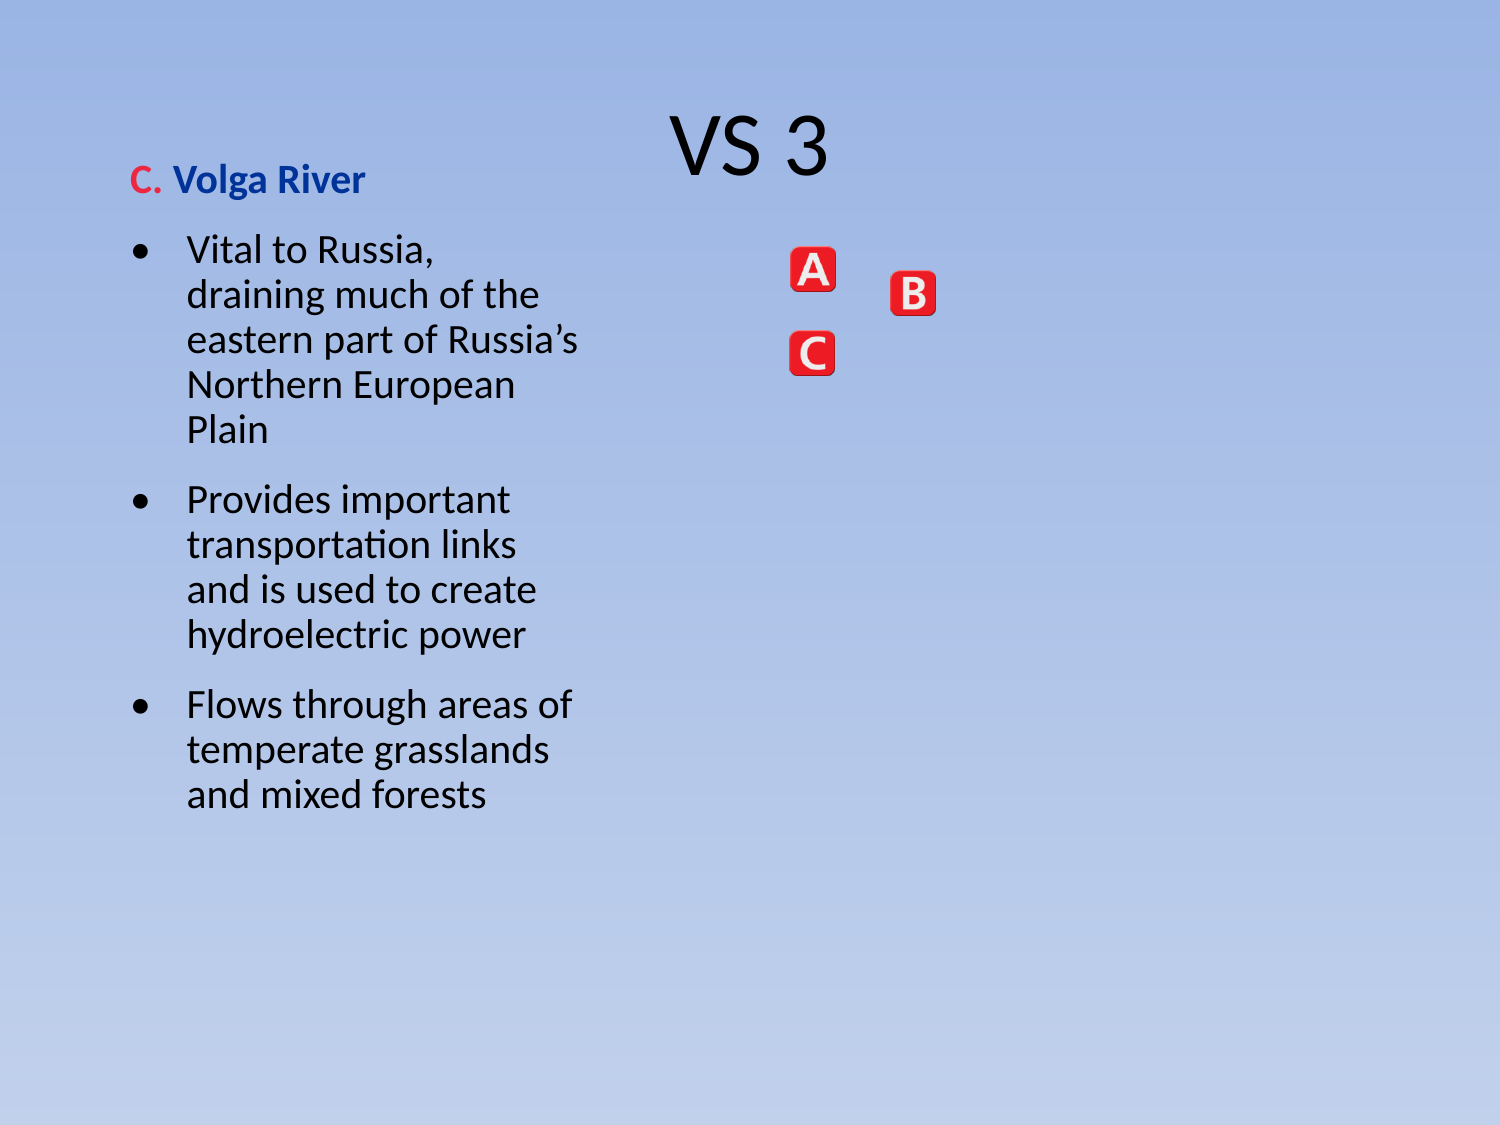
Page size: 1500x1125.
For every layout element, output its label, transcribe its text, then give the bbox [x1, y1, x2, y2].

picture [890, 270, 936, 316]
picture [788, 330, 835, 377]
text_box C. Volga River • Vital to Russia, draining much of the eastern part of Russia’s Northern European Plain • Provides important transportation links and is used to create hydroelectric power • Flows through areas of temperate grasslands and mixed forests [115, 150, 596, 842]
title VS 3 [75, 45, 1425, 233]
picture [790, 246, 836, 292]
